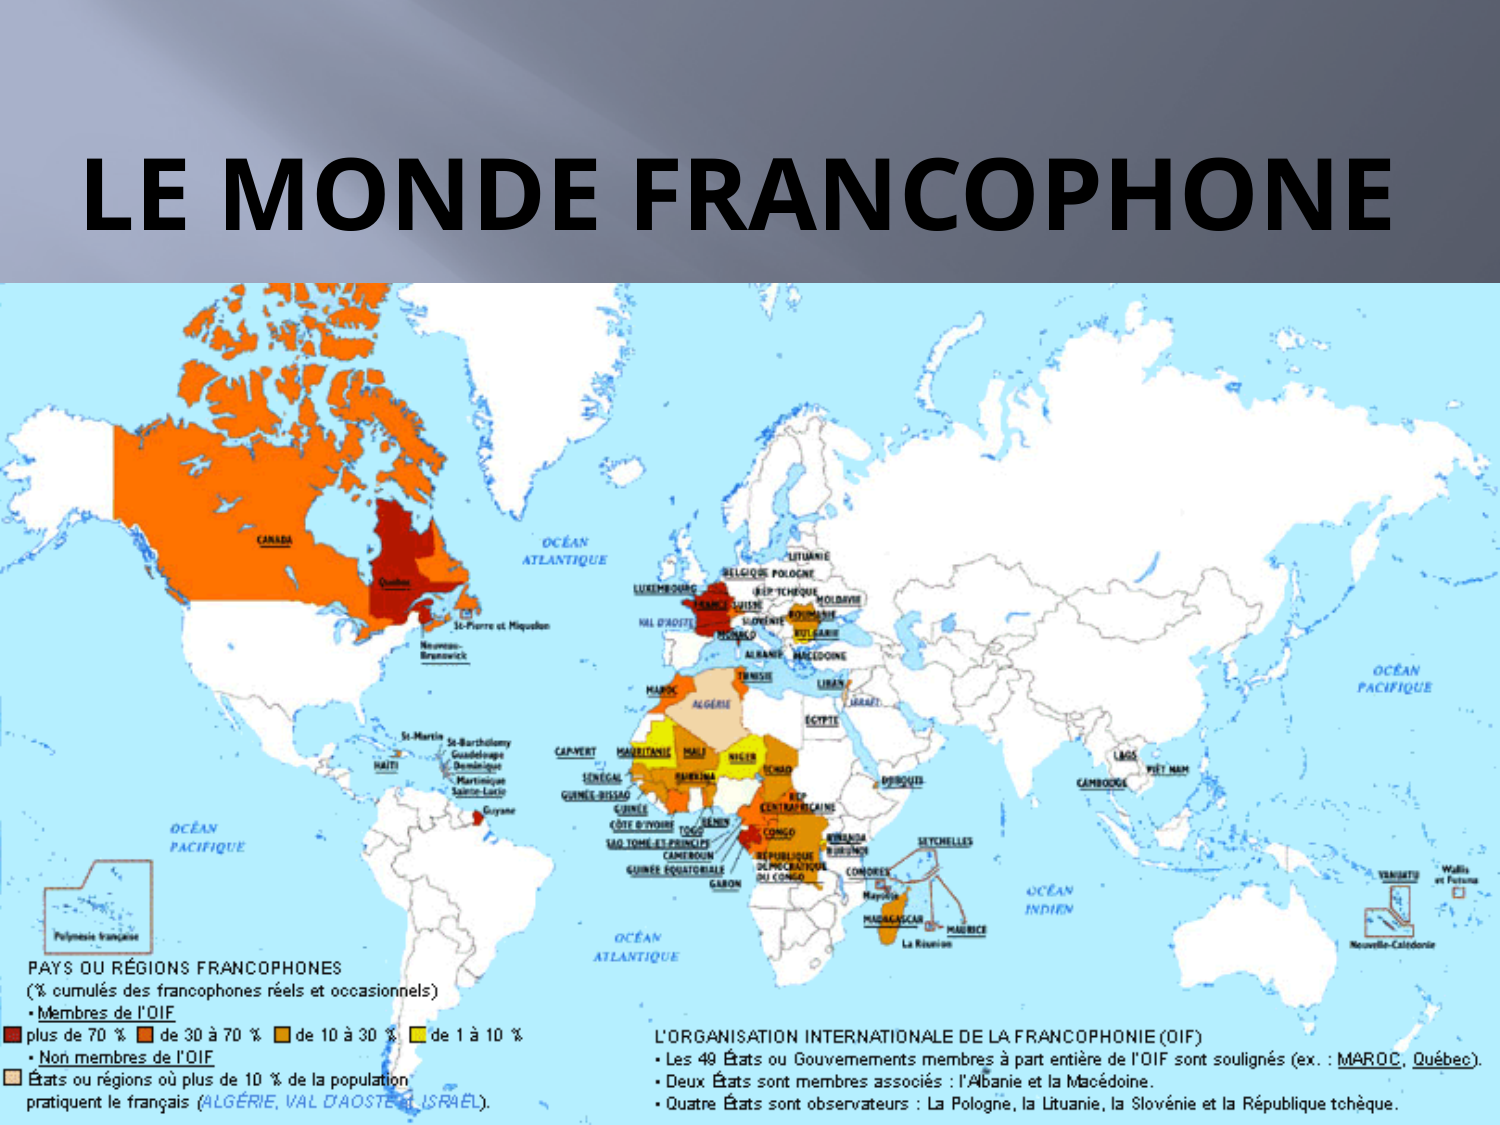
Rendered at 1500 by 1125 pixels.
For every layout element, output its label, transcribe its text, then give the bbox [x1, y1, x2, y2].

title Le monde francophone [62, 0, 1413, 250]
picture [0, 282, 1500, 1125]
